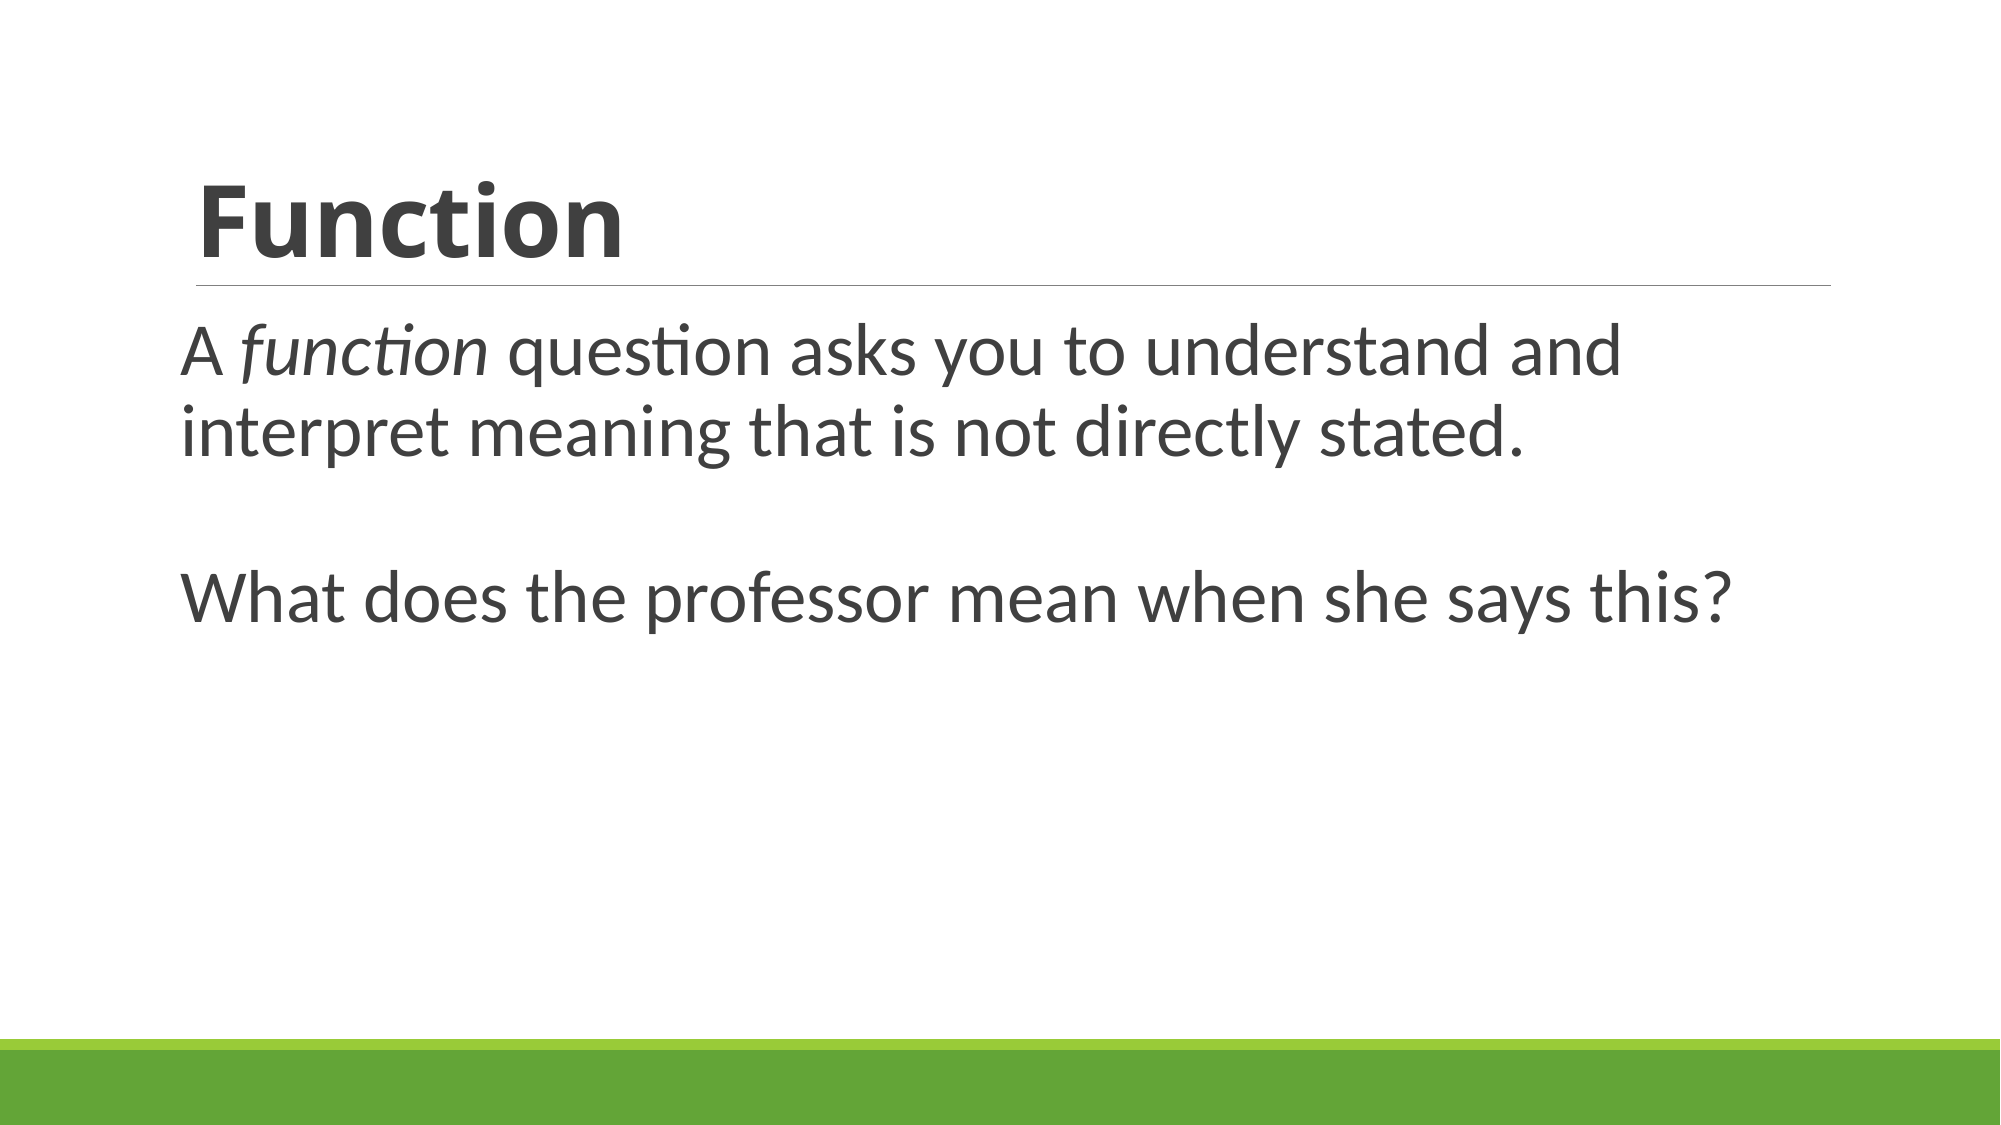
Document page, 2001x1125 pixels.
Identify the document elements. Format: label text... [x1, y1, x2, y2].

list A function question asks you to understand and interpret meaning that is not directly stated. What does the professor mean when she says this? [180, 302, 1830, 963]
title Function [180, 47, 1830, 285]
